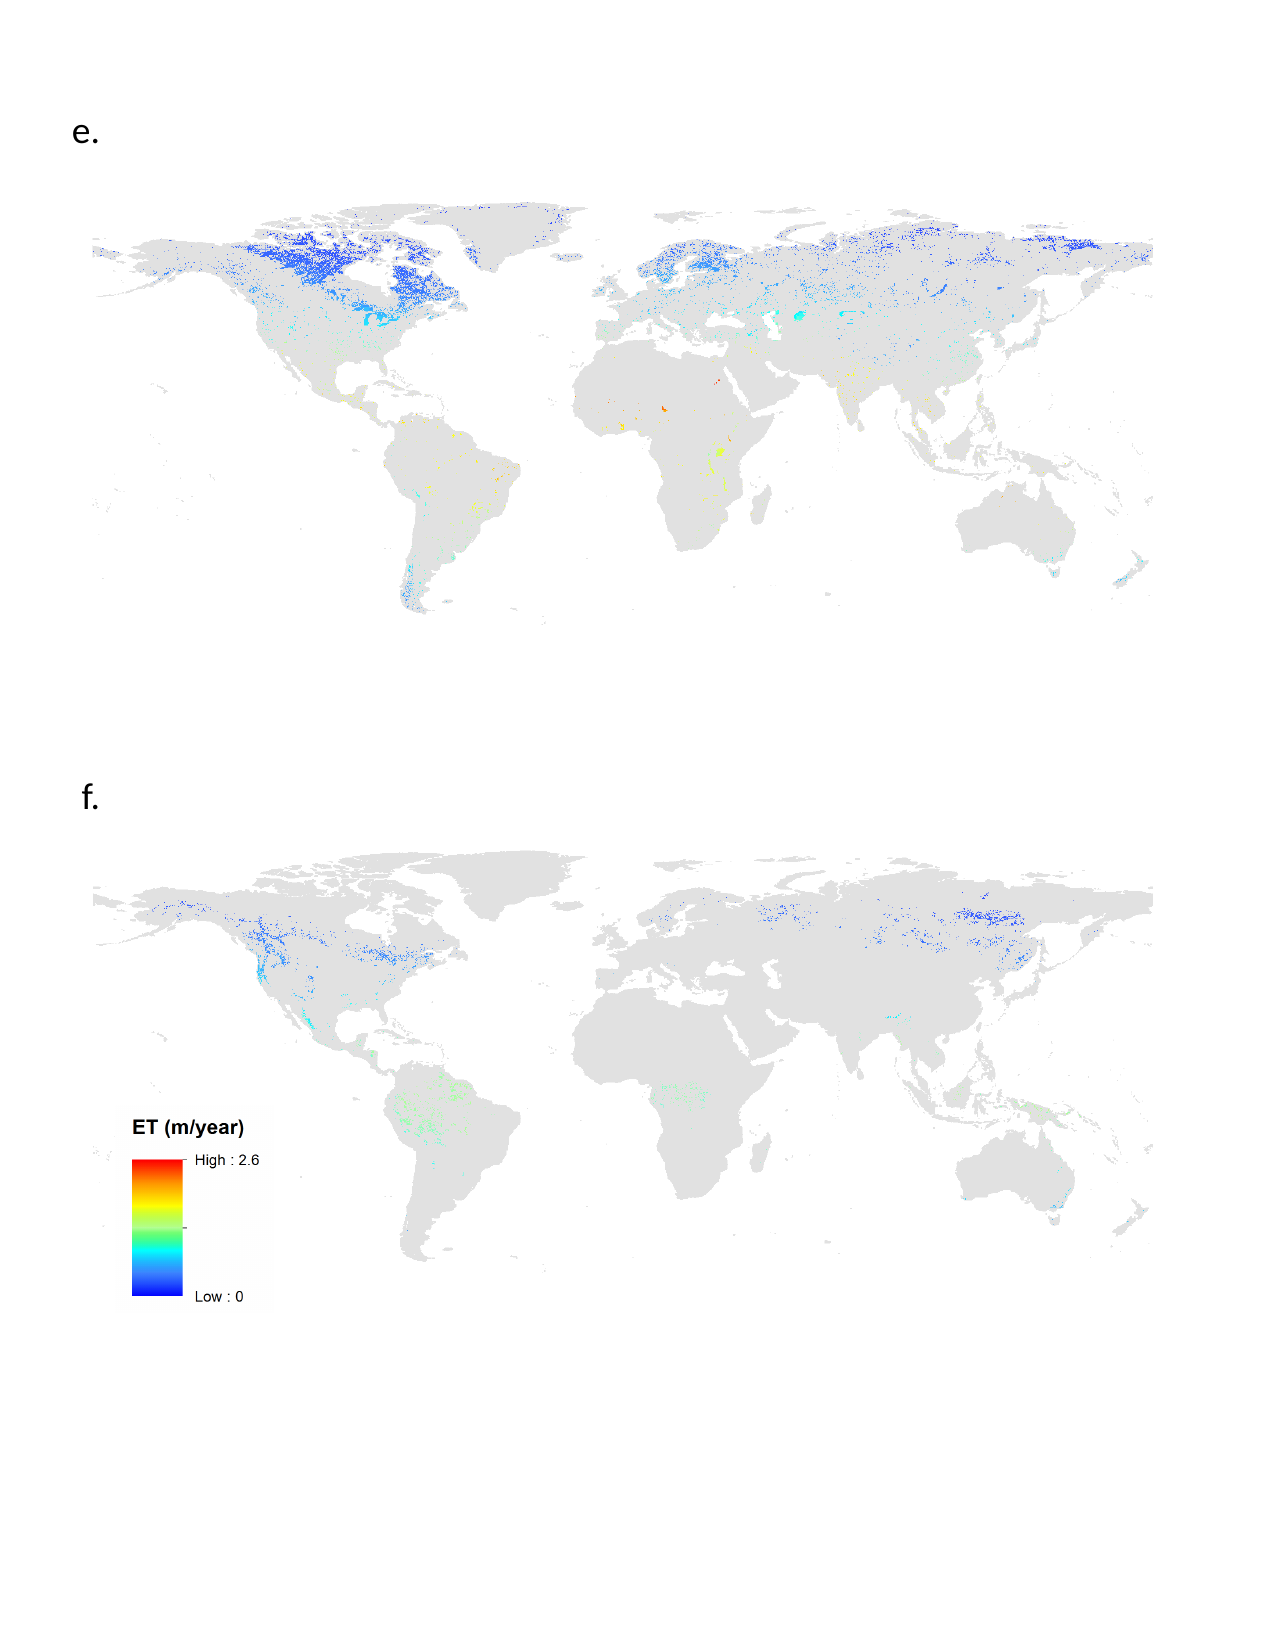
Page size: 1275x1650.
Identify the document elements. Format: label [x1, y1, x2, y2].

picture [46, 84, 1199, 1383]
